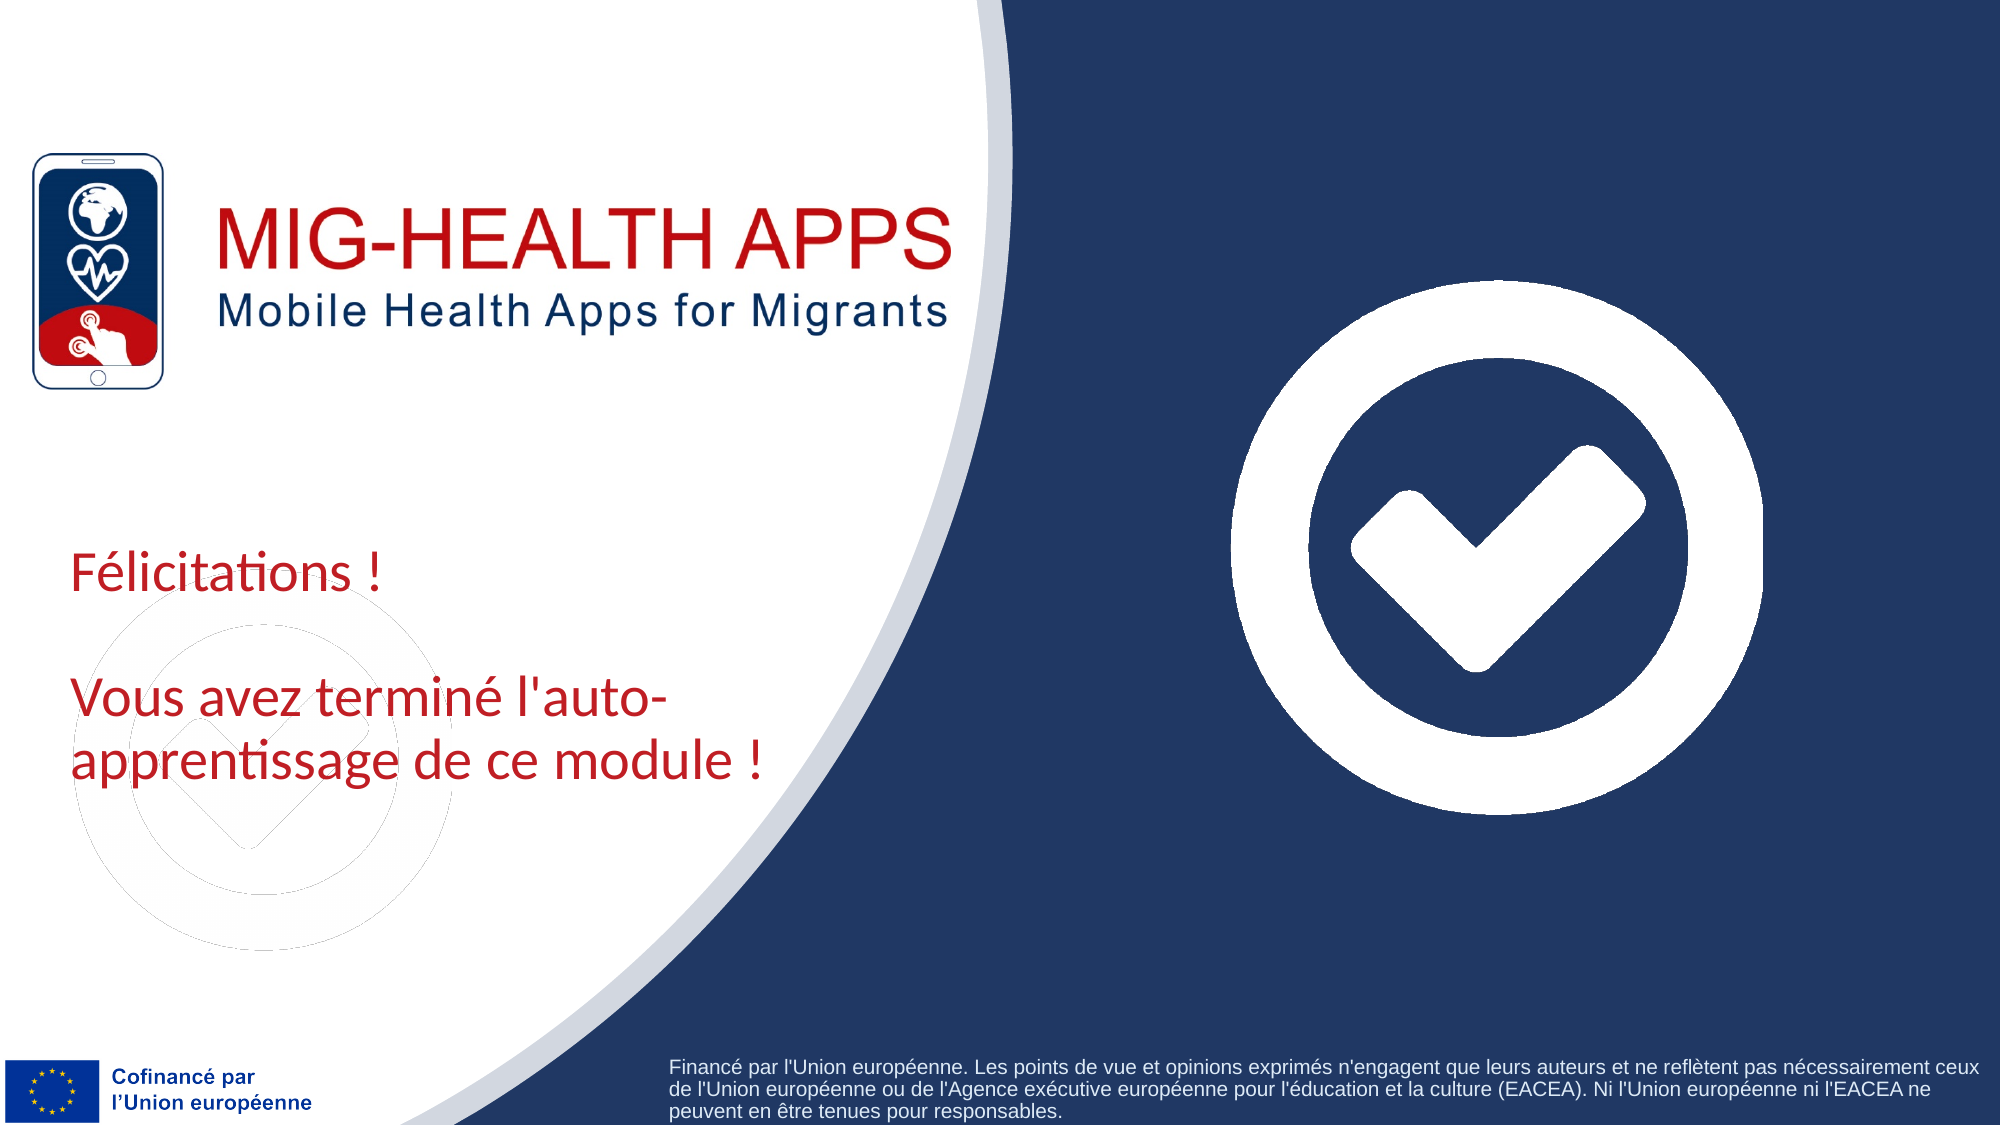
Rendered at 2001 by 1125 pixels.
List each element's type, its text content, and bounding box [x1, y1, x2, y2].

picture [1226, 279, 1763, 816]
text_box Financé par l'Union européenne. Les points de vue et opinions exprimés n'engagent que leurs auteurs et ne reflètent pas nécessairement ceux de l'Union européenne ou de l'Agence exécutive européenne pour l'éducation et la culture (EACEA). Ni l'Union européenne ni l'EACEA ne peuvent en être tenues pour responsables. [654, 1038, 2000, 1125]
picture [70, 569, 452, 951]
text_box Félicitations ! Vous avez terminé l'auto-apprentissage de ce module ! [55, 479, 882, 854]
picture [32, 152, 952, 390]
text_box [882, 0, 1013, 683]
text_box [402, 854, 769, 1125]
picture [0, 1054, 326, 1125]
text_box [0, 0, 989, 1125]
